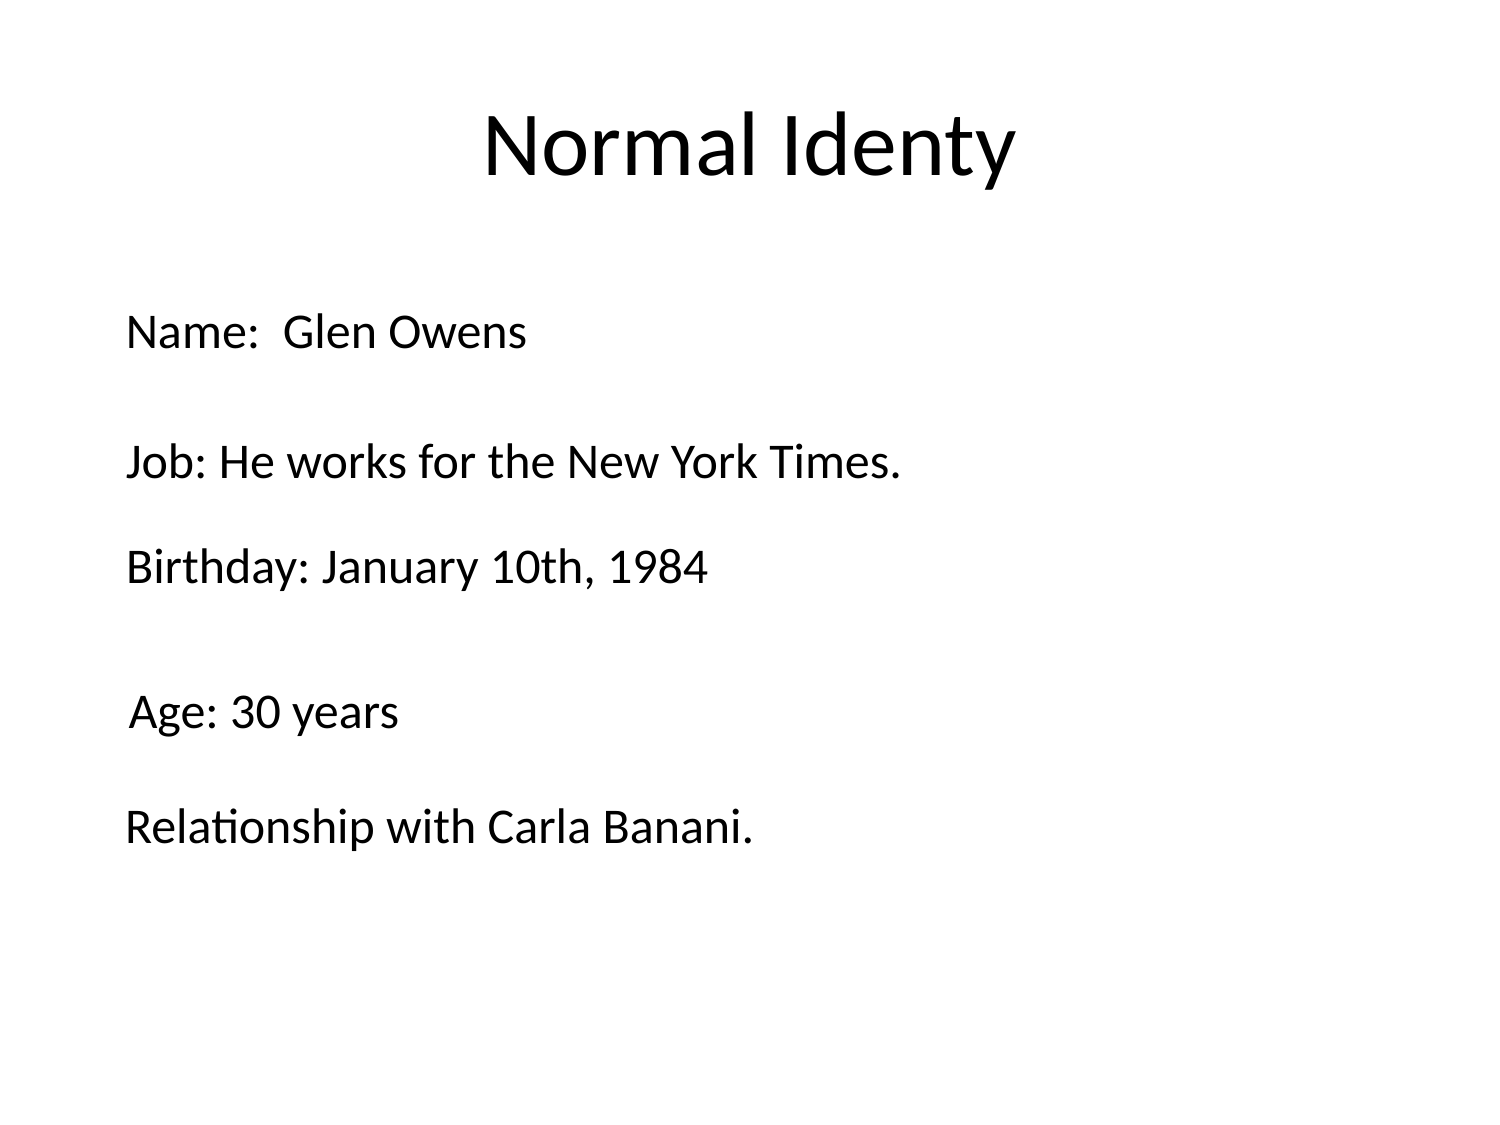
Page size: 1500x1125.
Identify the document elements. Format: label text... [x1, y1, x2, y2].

text_box Age: 30 years [113, 671, 788, 747]
text_box Birthday: January 10th, 1984 [111, 526, 856, 602]
title Normal Identy [75, 45, 1425, 233]
text_box Relationship with Carla Banani. [110, 786, 1257, 862]
text_box Name: Glen Owens [111, 290, 1281, 366]
text_box Job: He works for the New York Times. [111, 420, 1222, 496]
